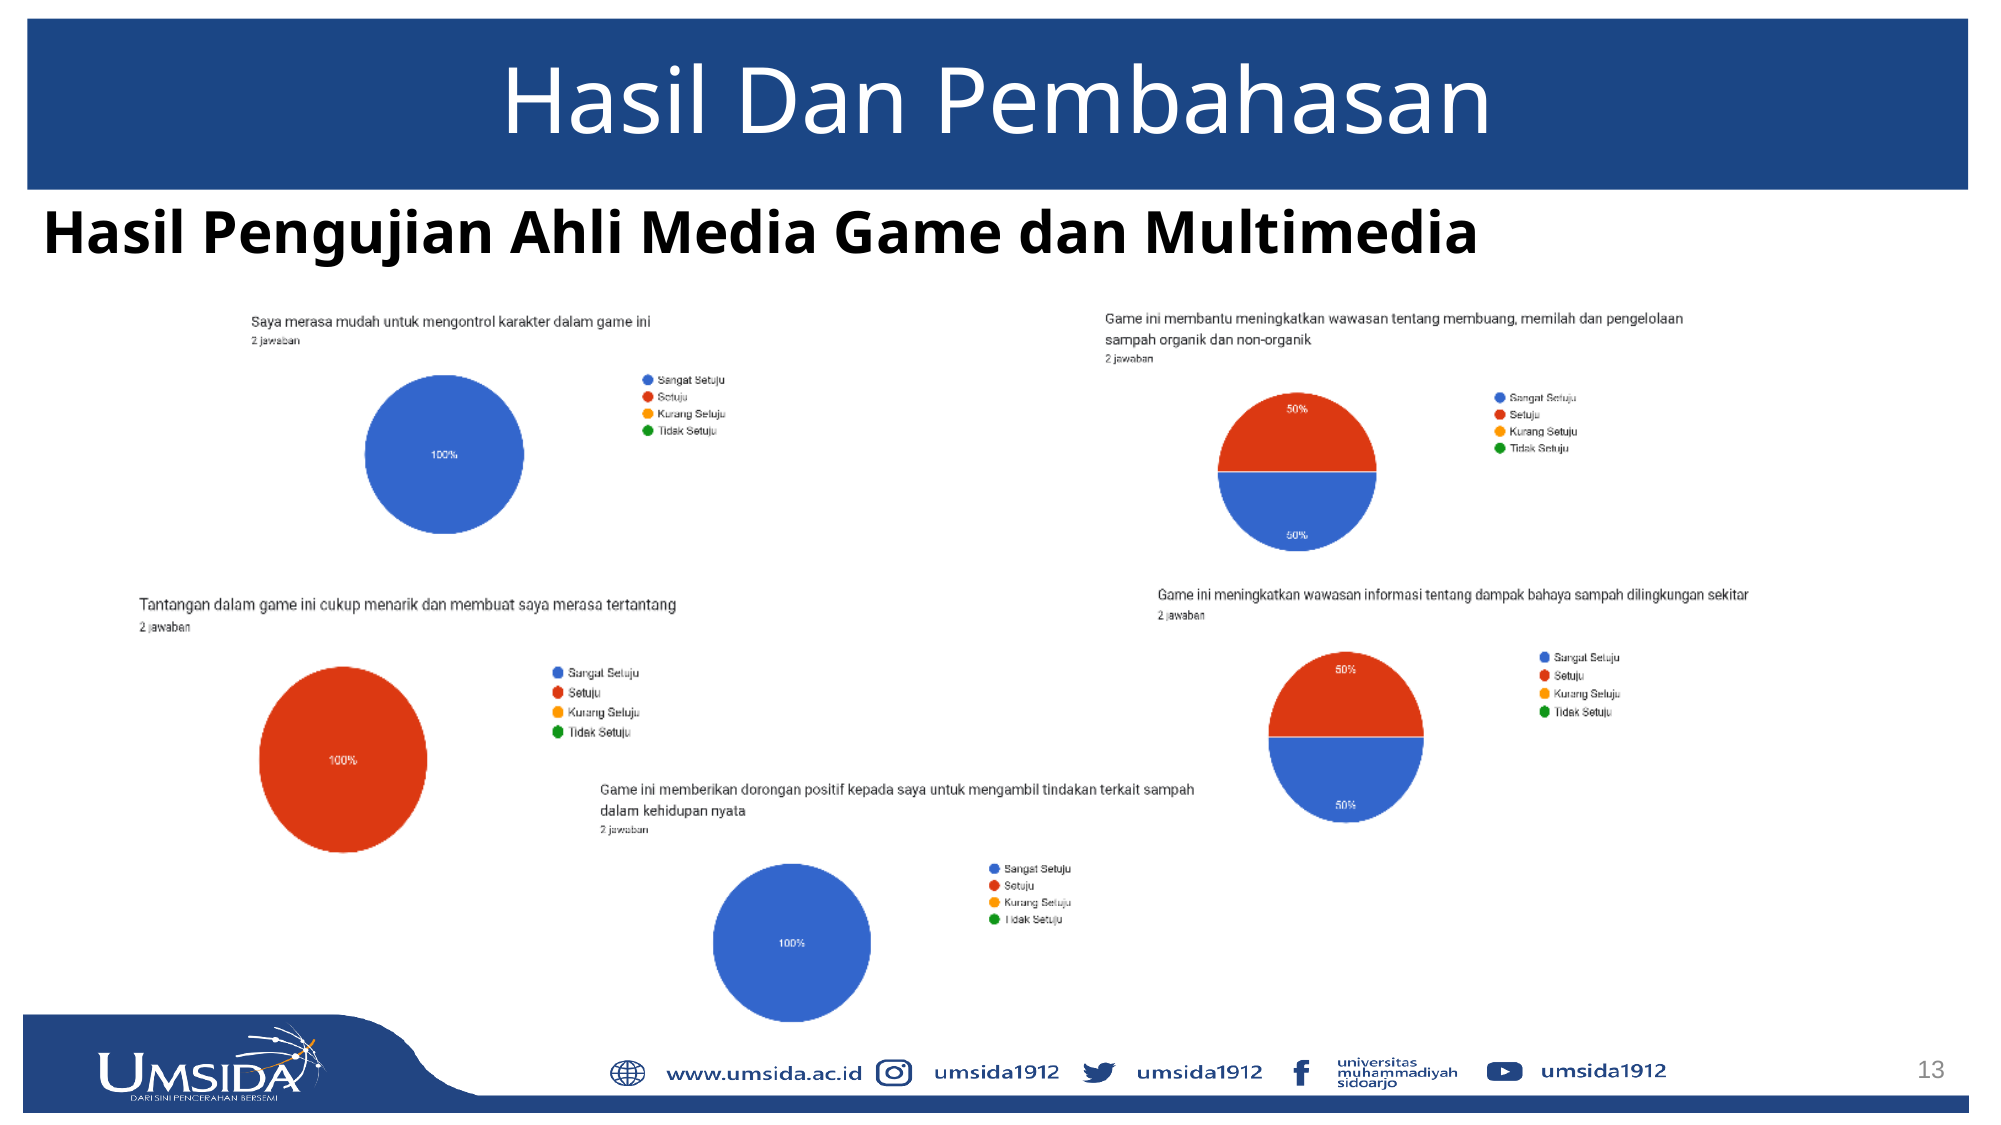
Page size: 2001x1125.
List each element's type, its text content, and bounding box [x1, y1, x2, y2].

title Hasil Dan Pembahasan [27, 18, 1969, 190]
list Hasil Pengujian Ahli Media Game dan Multimedia [27, 153, 1676, 252]
picture [23, 18, 1969, 1113]
